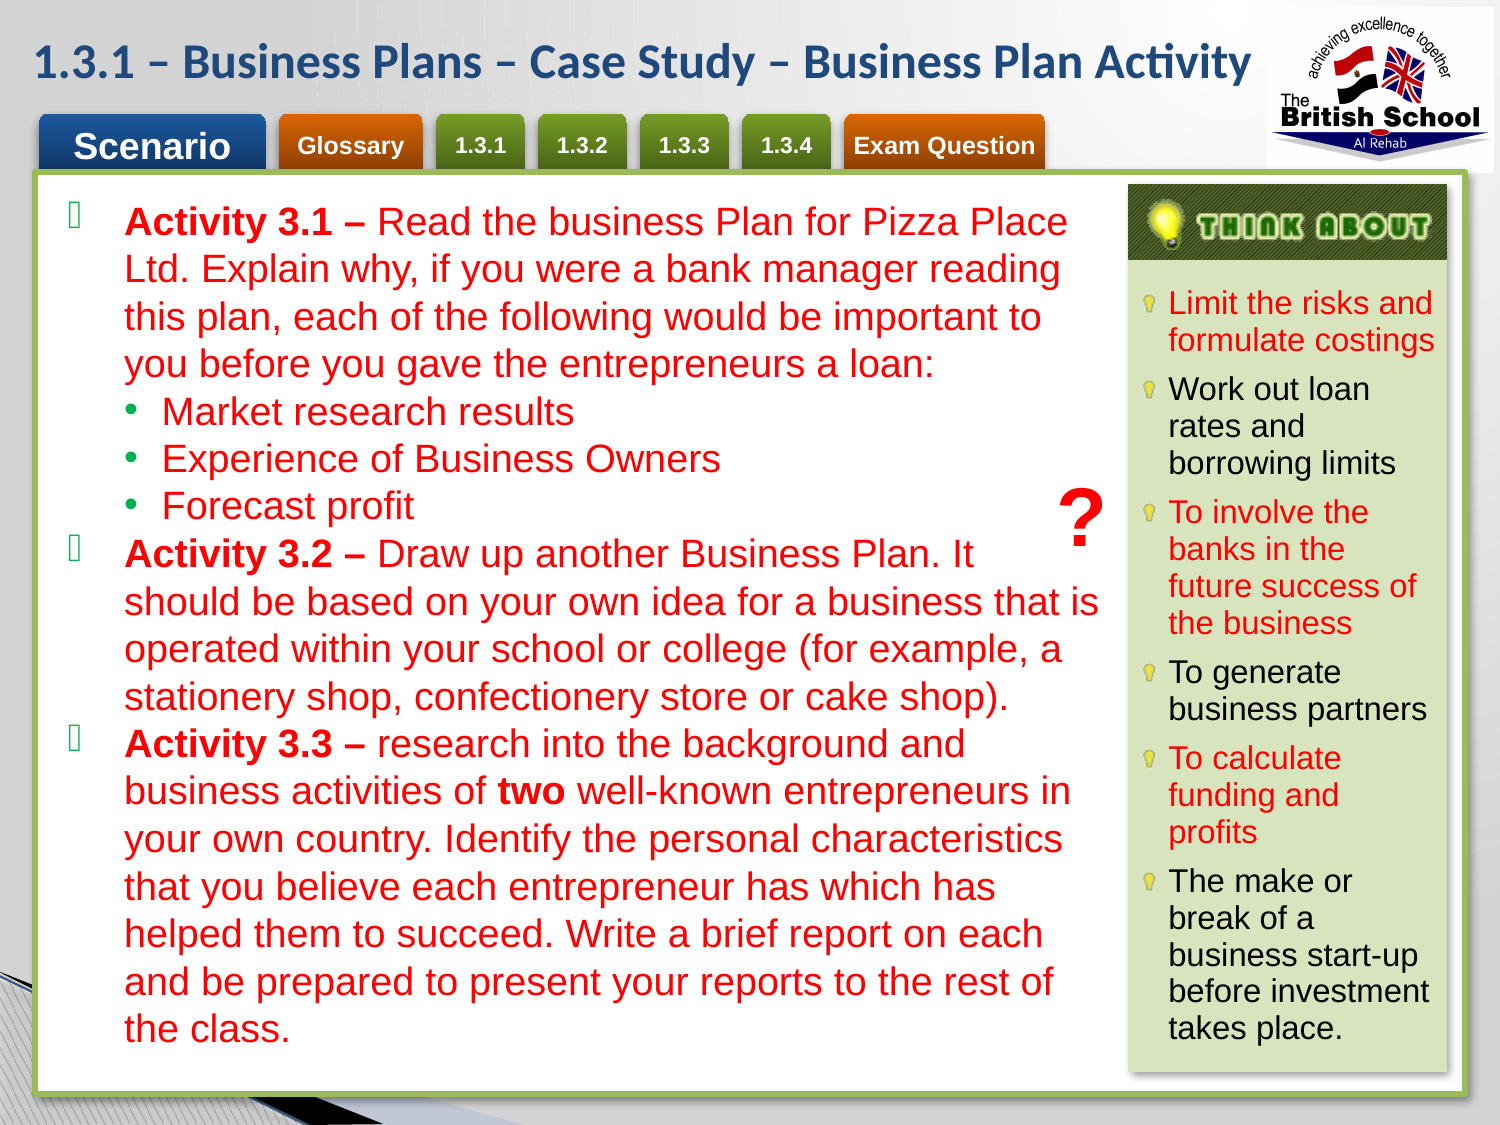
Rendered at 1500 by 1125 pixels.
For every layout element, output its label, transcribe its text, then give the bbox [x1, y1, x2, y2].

picture [1139, 291, 1159, 315]
picture [1146, 195, 1436, 256]
table_cell Limit the risks and formulate costings Work out loan rates and borrowing limits To involve the banks in the future success of the business To generate business partners To calculate funding and profits The make or break of a business start-up before investment takes place. [1128, 260, 1447, 1072]
picture [281, 1114, 303, 1125]
picture [1139, 660, 1159, 684]
text_box Activity 3.1 – Read the business Plan for Pizza Place Ltd. Explain why, if you were a bank manager reading this plan, each of the following would be important to you before you gave the entrepreneurs a loan: Market research results Experience of Business Owners Forecast profit Activity 3.2 – Draw up another Business Plan. It should be based on your own idea for a business that is operated within your school or college (for example, a stationery shop, confectionery store or cake shop). Activity 3.3 – research into the background and business activities of two well-known entrepreneurs in your own country. Identify the personal characteristics that you believe each entrepreneur has which has helped them to succeed. Write a brief report on each and be prepared to present your reports to the rest of the class. [53, 188, 1117, 1058]
picture [1139, 746, 1159, 770]
title 1.3.1 – Business Plans – Case Study – Business Plan Activity [17, 7, 1282, 110]
picture [1139, 500, 1159, 524]
picture [1139, 377, 1159, 401]
picture [1267, 7, 1495, 173]
table_header [1128, 184, 1447, 260]
text_box ? [1041, 456, 1113, 571]
picture [1139, 869, 1159, 893]
